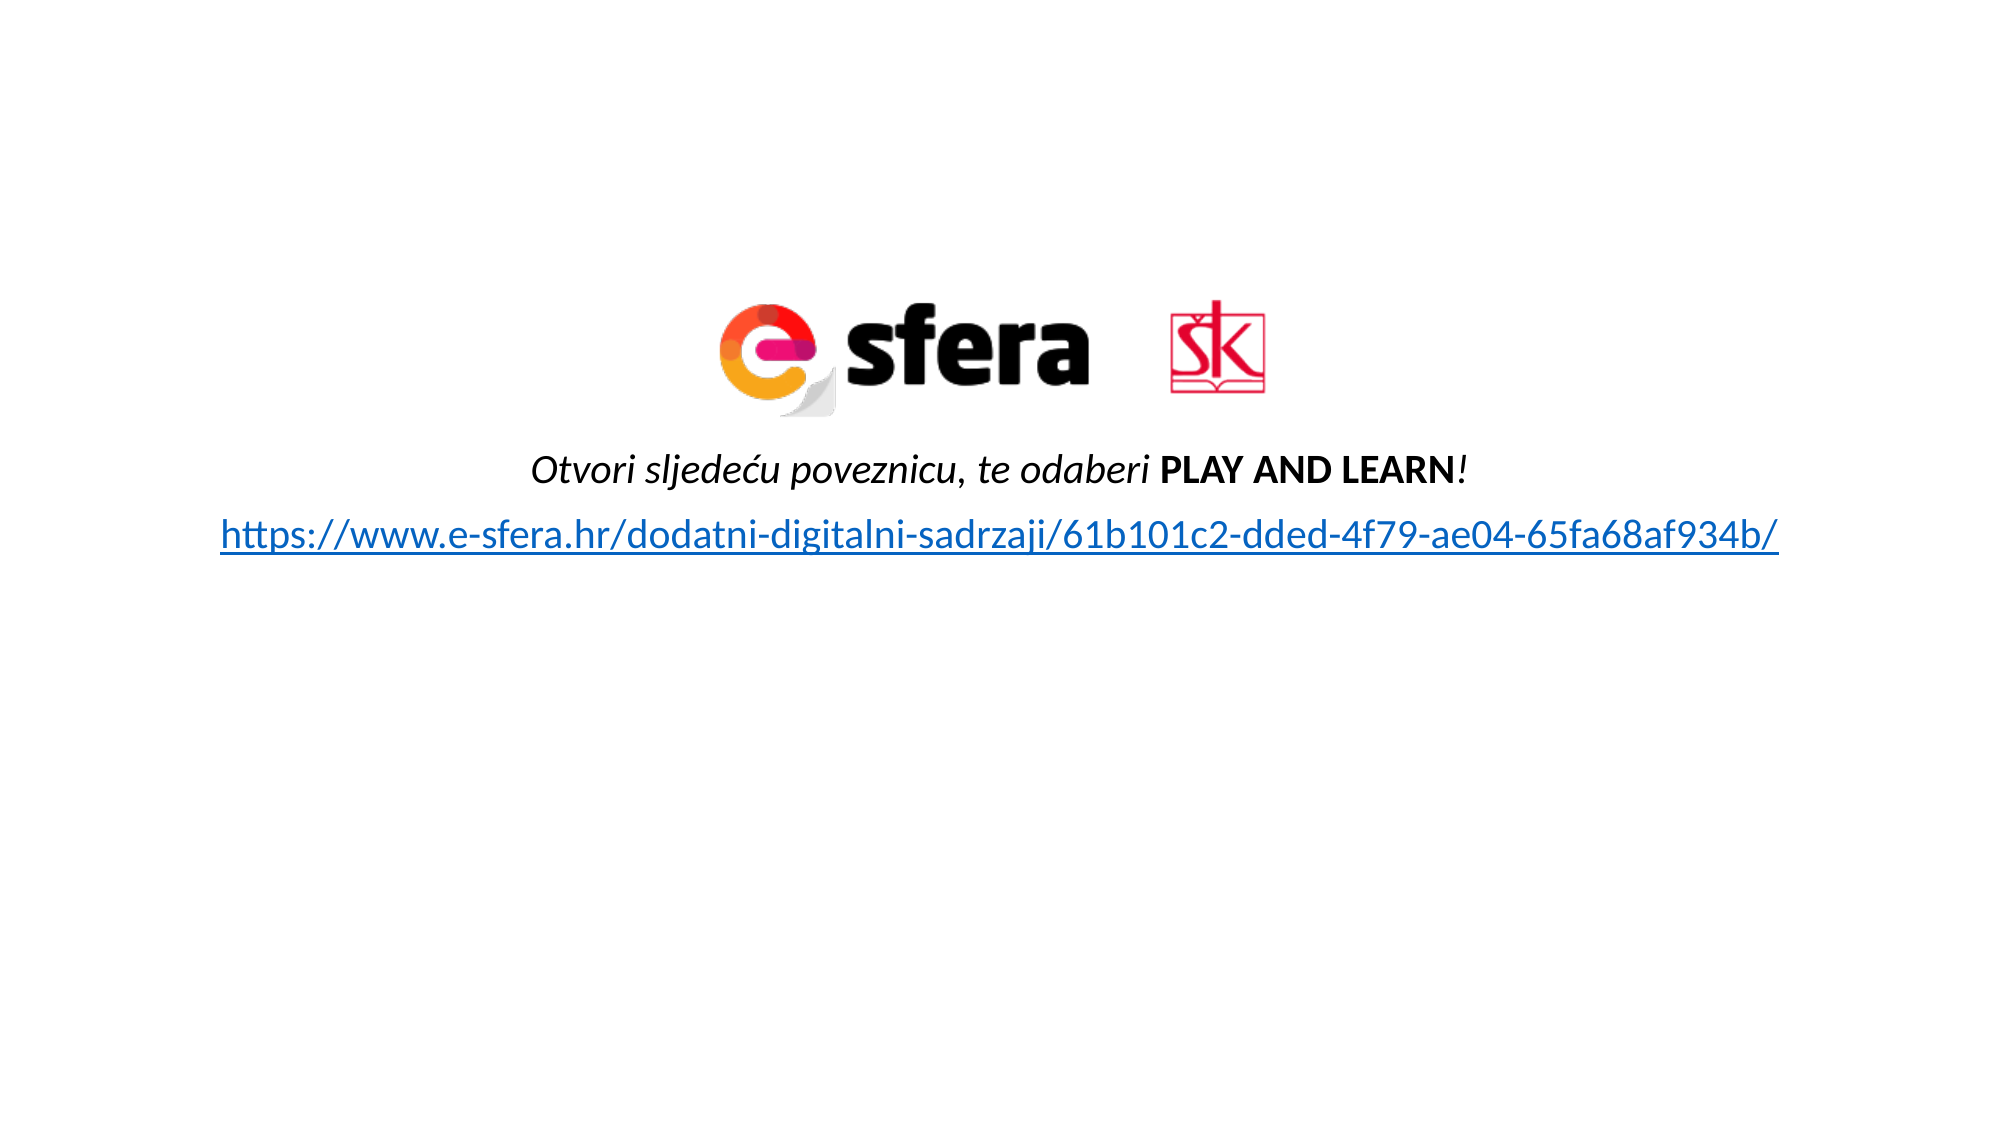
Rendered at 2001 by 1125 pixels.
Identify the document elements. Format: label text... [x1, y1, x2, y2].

text_box Otvori sljedeću poveznicu, te odaberi PLAY AND LEARN! https://www.e-sfera.hr/dodatni-digitalni-sadrzaji/61b101c2-dded-4f79-ae04-65fa68af934b/ [30, 439, 1970, 753]
picture [687, 203, 1313, 516]
